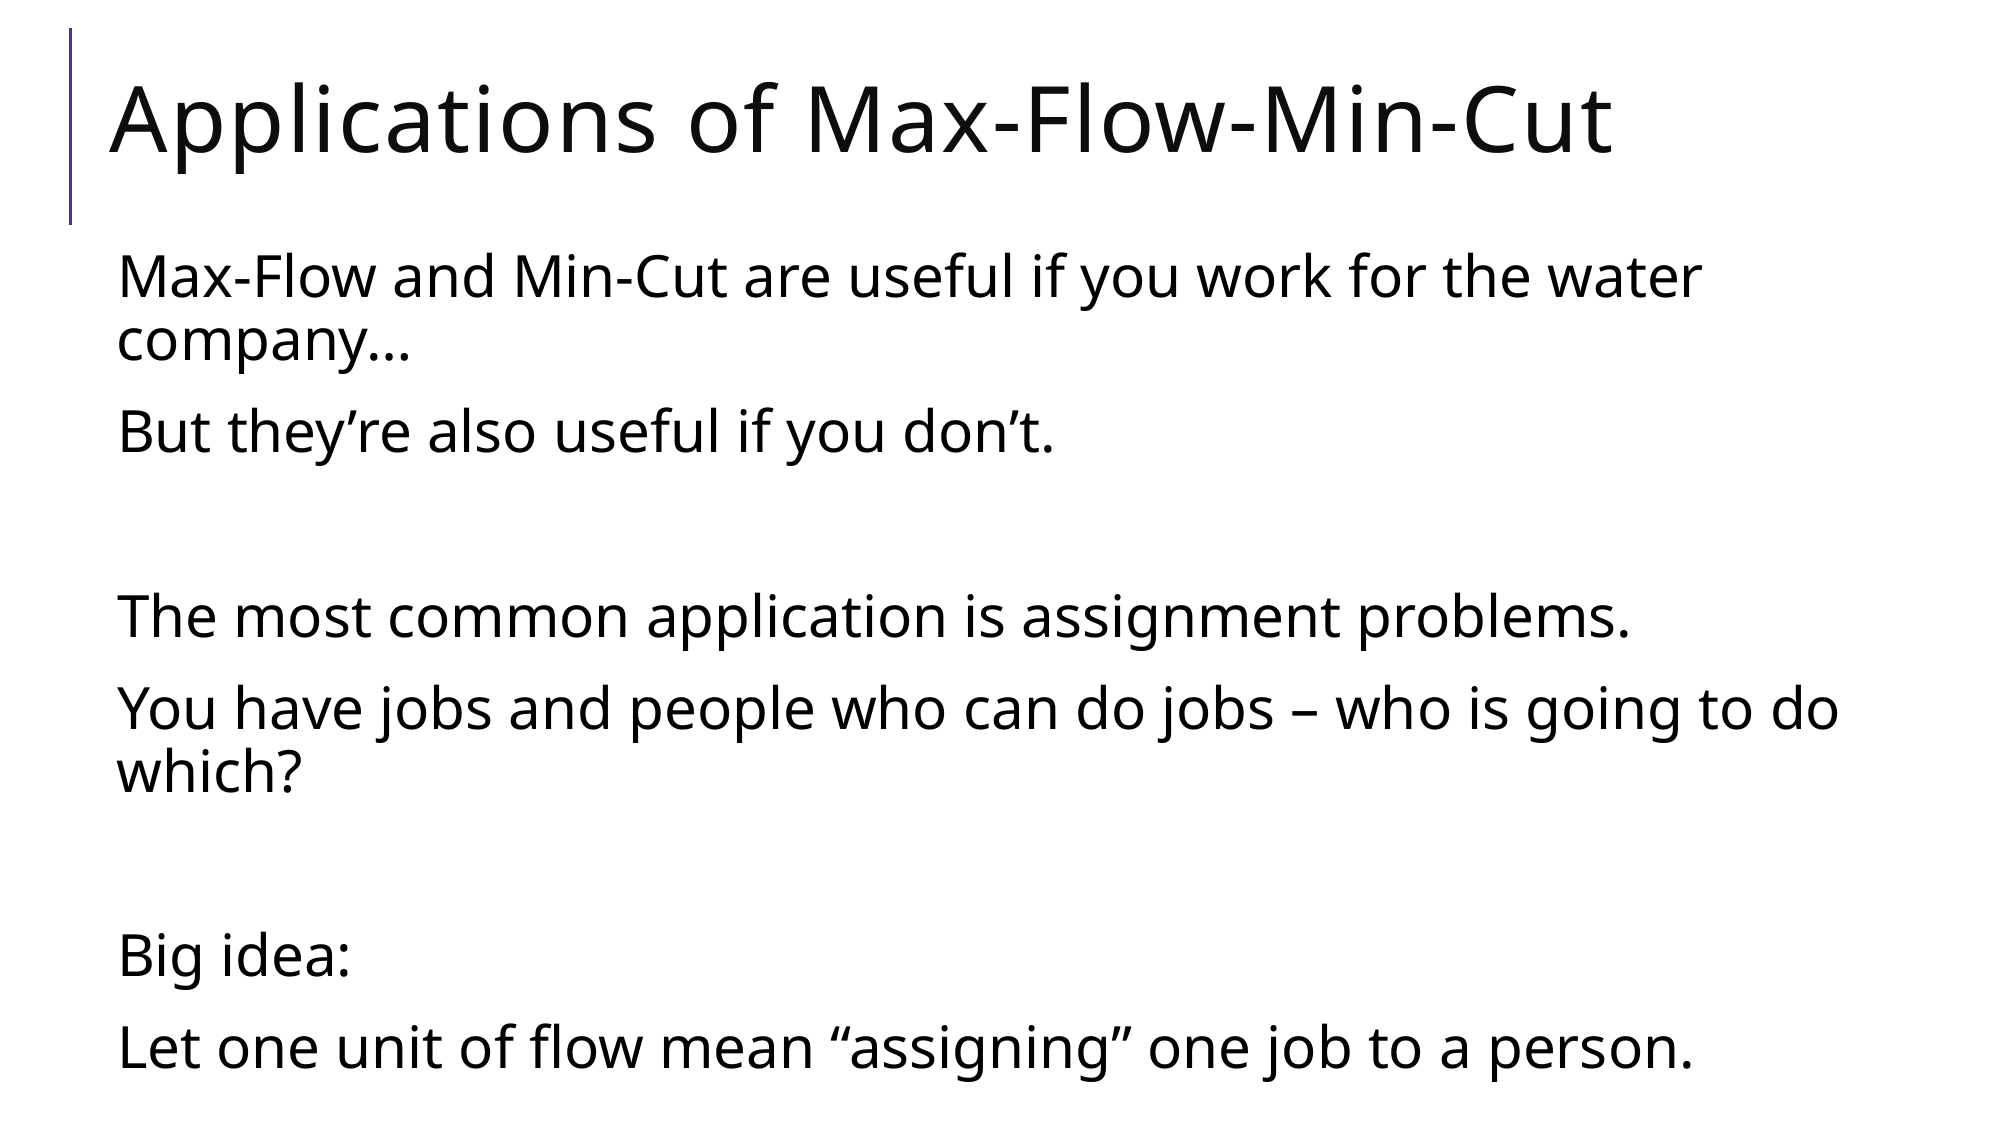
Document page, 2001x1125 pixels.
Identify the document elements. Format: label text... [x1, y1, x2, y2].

list Max-Flow and Min-Cut are useful if you work for the water company… But they’re also useful if you don’t. The most common application is assignment problems. You have jobs and people who can do jobs – who is going to do which? Big idea: Let one unit of flow mean “assigning” one job to a person. [94, 240, 1930, 1035]
title Applications of Max-Flow-Min-Cut [94, 43, 1930, 210]
